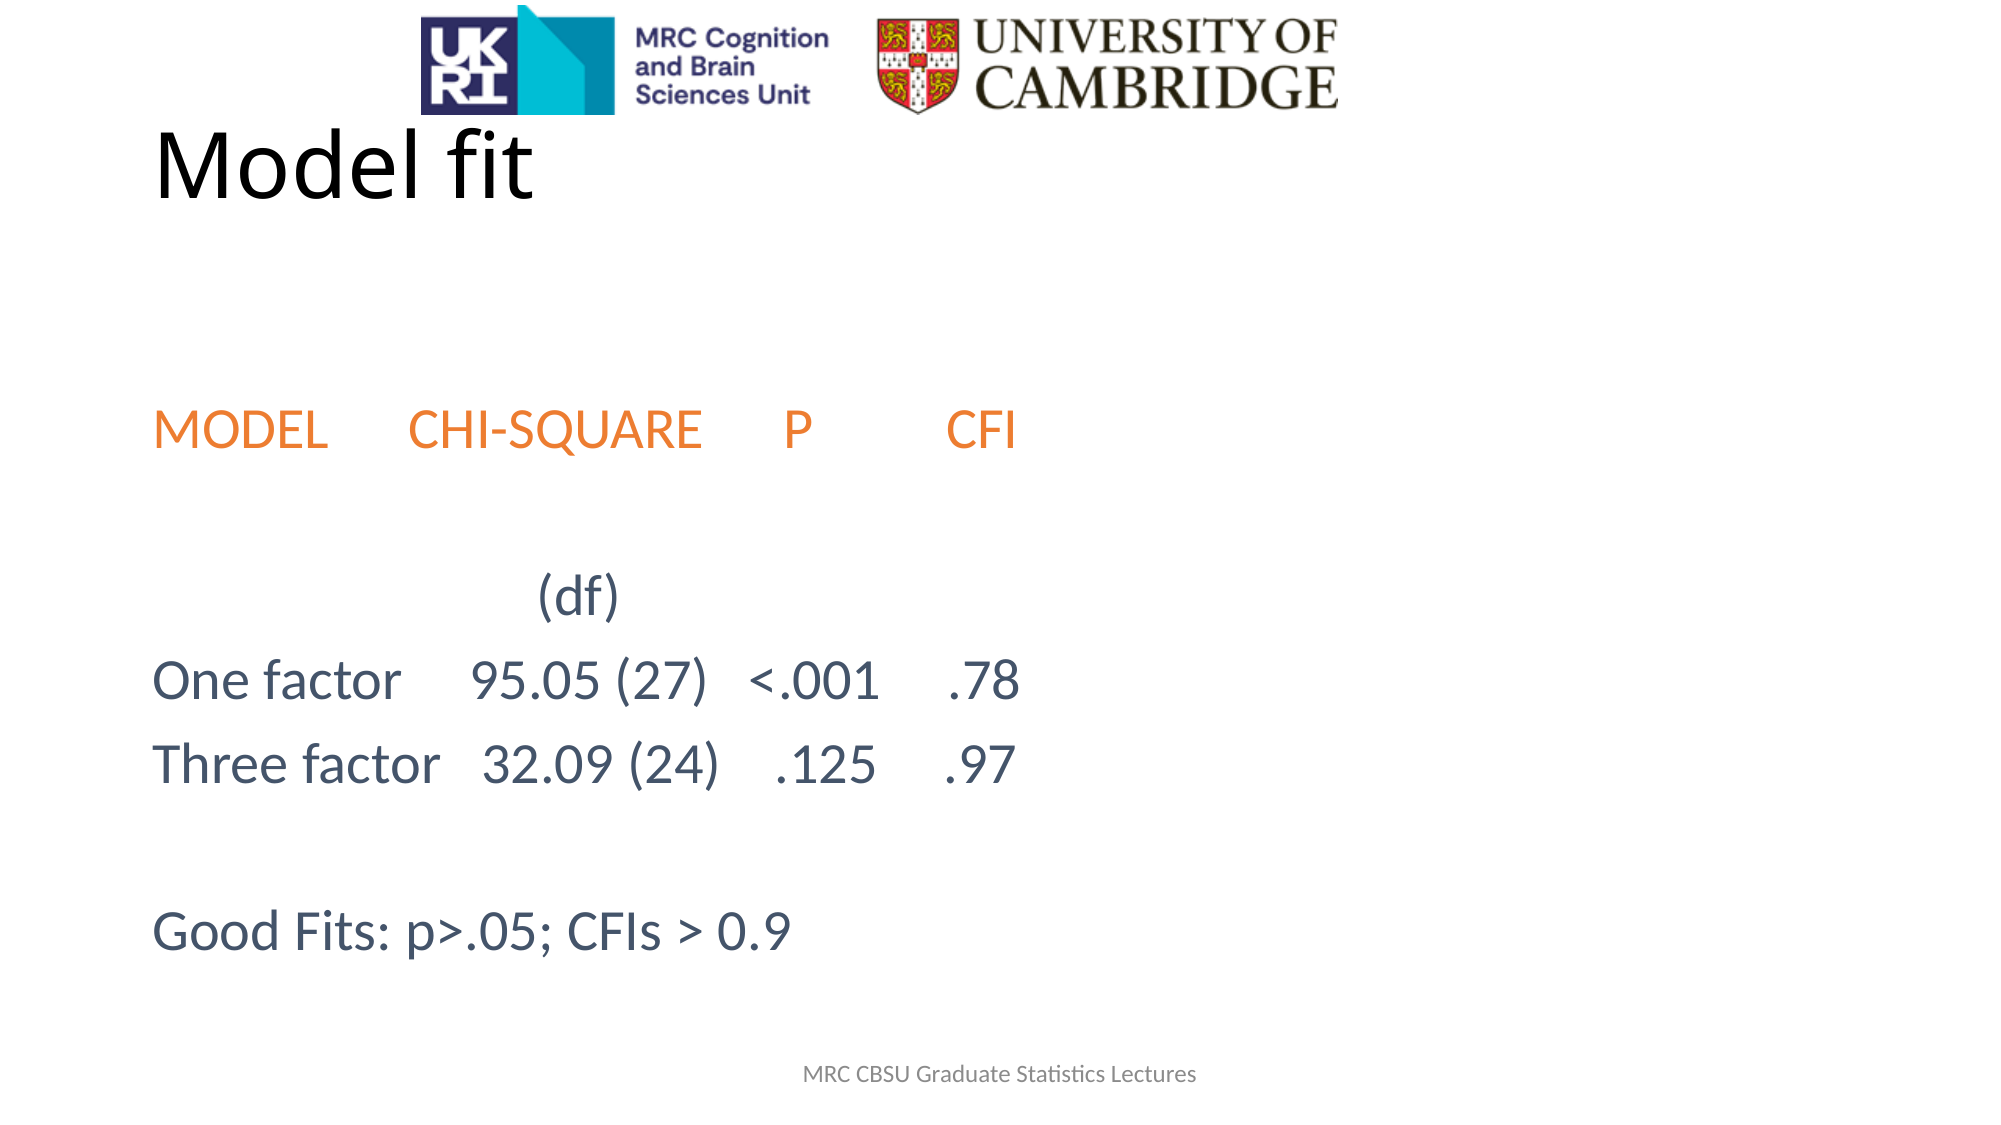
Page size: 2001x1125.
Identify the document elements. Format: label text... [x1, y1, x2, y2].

picture [421, 5, 1338, 59]
footer MRC CBSU Graduate Statistics Lectures [662, 1042, 1338, 1103]
title Model fit [137, 59, 1863, 278]
list MODEL CHI-SQUARE P CFI (df) One factor 95.05 (27) <.001 .78 Three factor 32.09 (24) .125 .97 Good Fits: p>.05; CFIs > 0.9 [137, 299, 1863, 1014]
